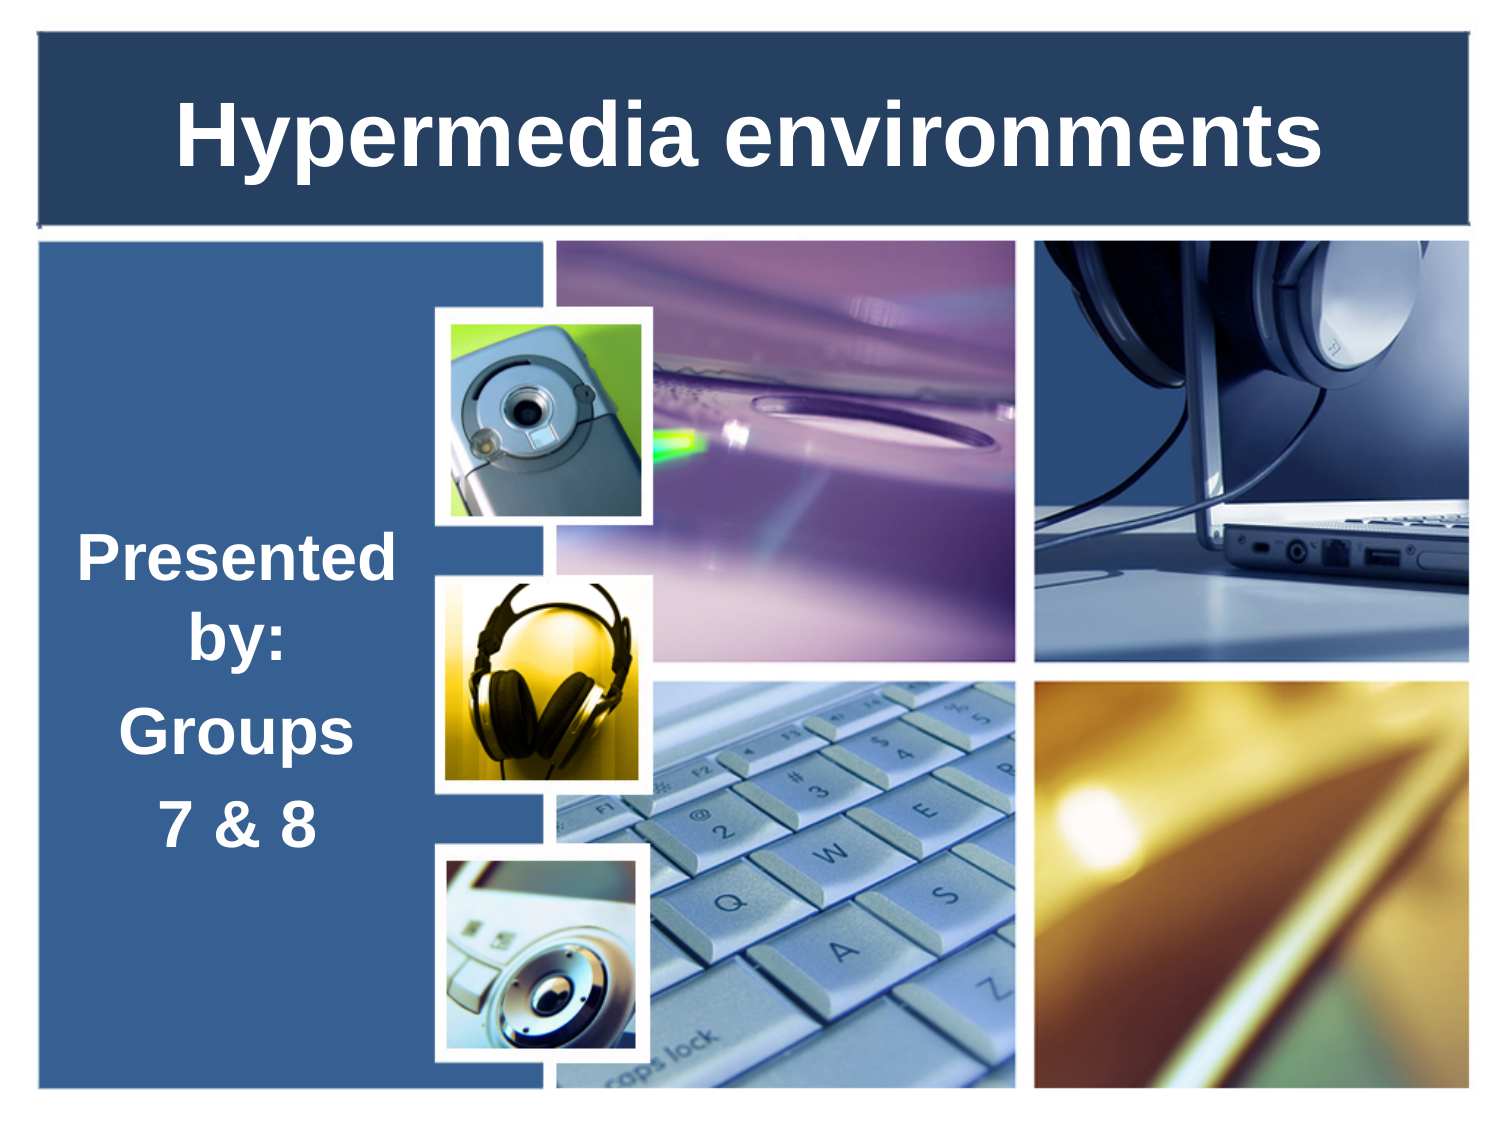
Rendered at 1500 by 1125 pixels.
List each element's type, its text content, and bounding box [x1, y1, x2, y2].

title Hypermedia environments [37, 34, 1463, 225]
picture [0, 0, 1500, 1125]
subtitle Presented by: Groups 7 & 8 [37, 312, 438, 1063]
